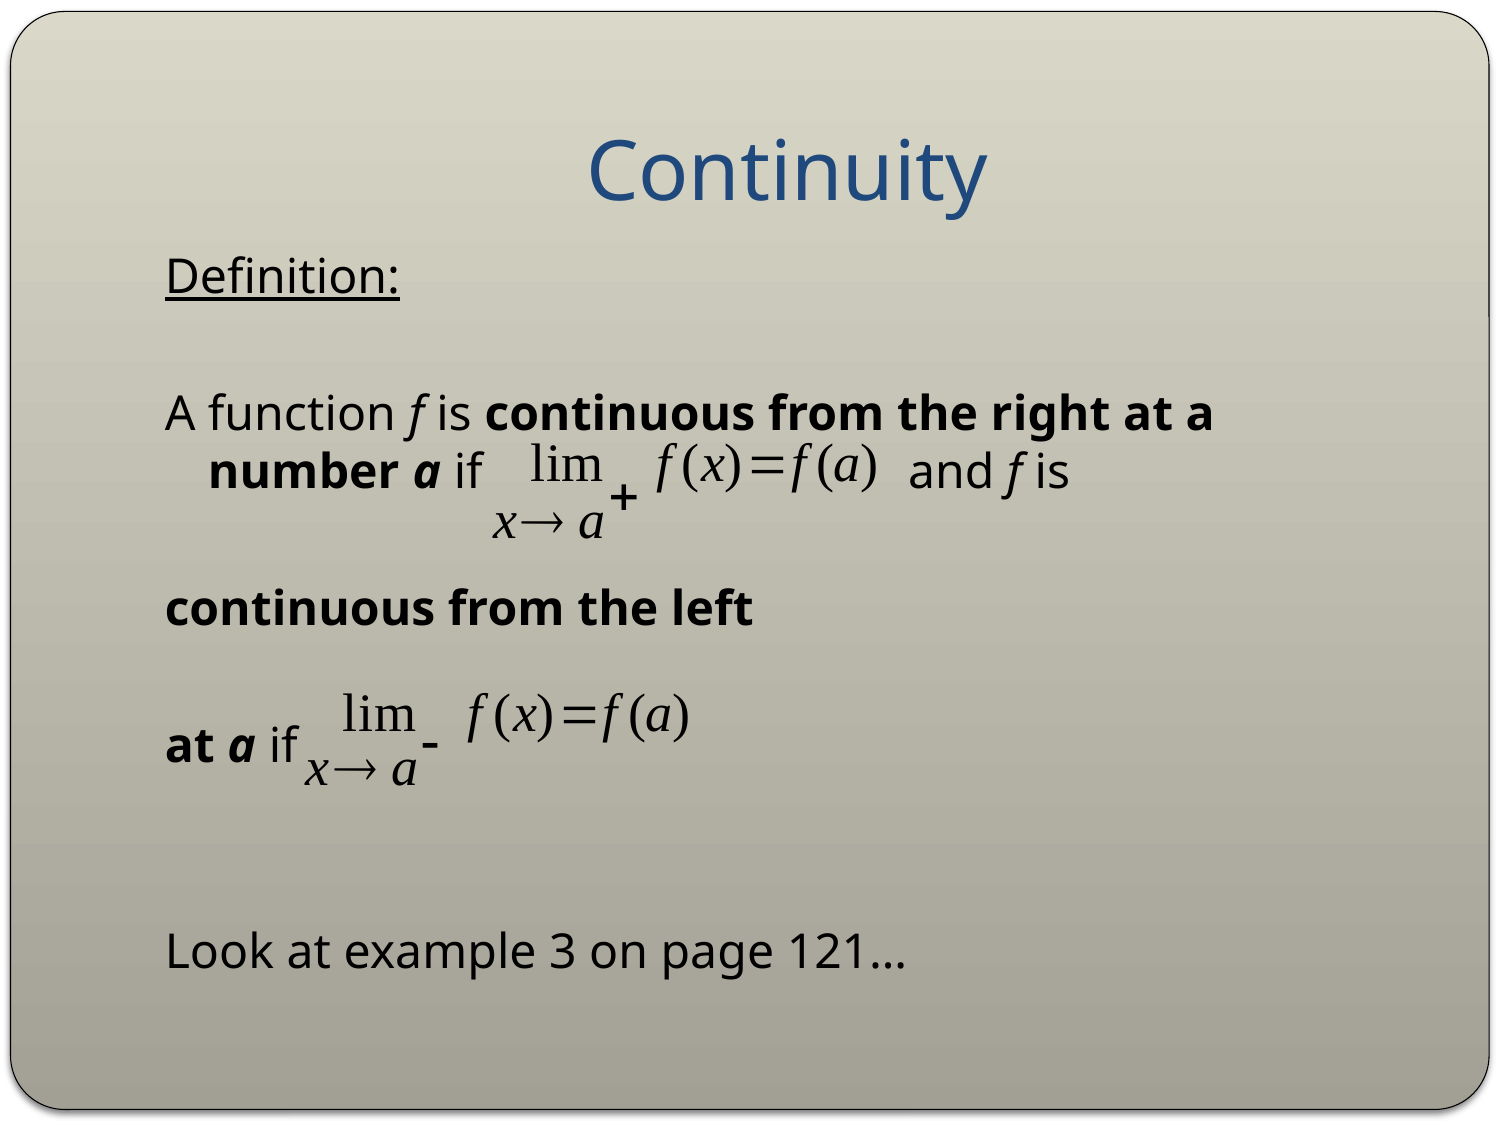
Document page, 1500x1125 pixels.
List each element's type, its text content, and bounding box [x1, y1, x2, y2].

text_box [299, 687, 694, 792]
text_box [487, 437, 882, 544]
title Continuity [150, 45, 1425, 233]
list Definition: A function f is continuous from the right at a number a if and f is continuous from the left at a if Look at example 3 on page 121… [150, 237, 1425, 988]
